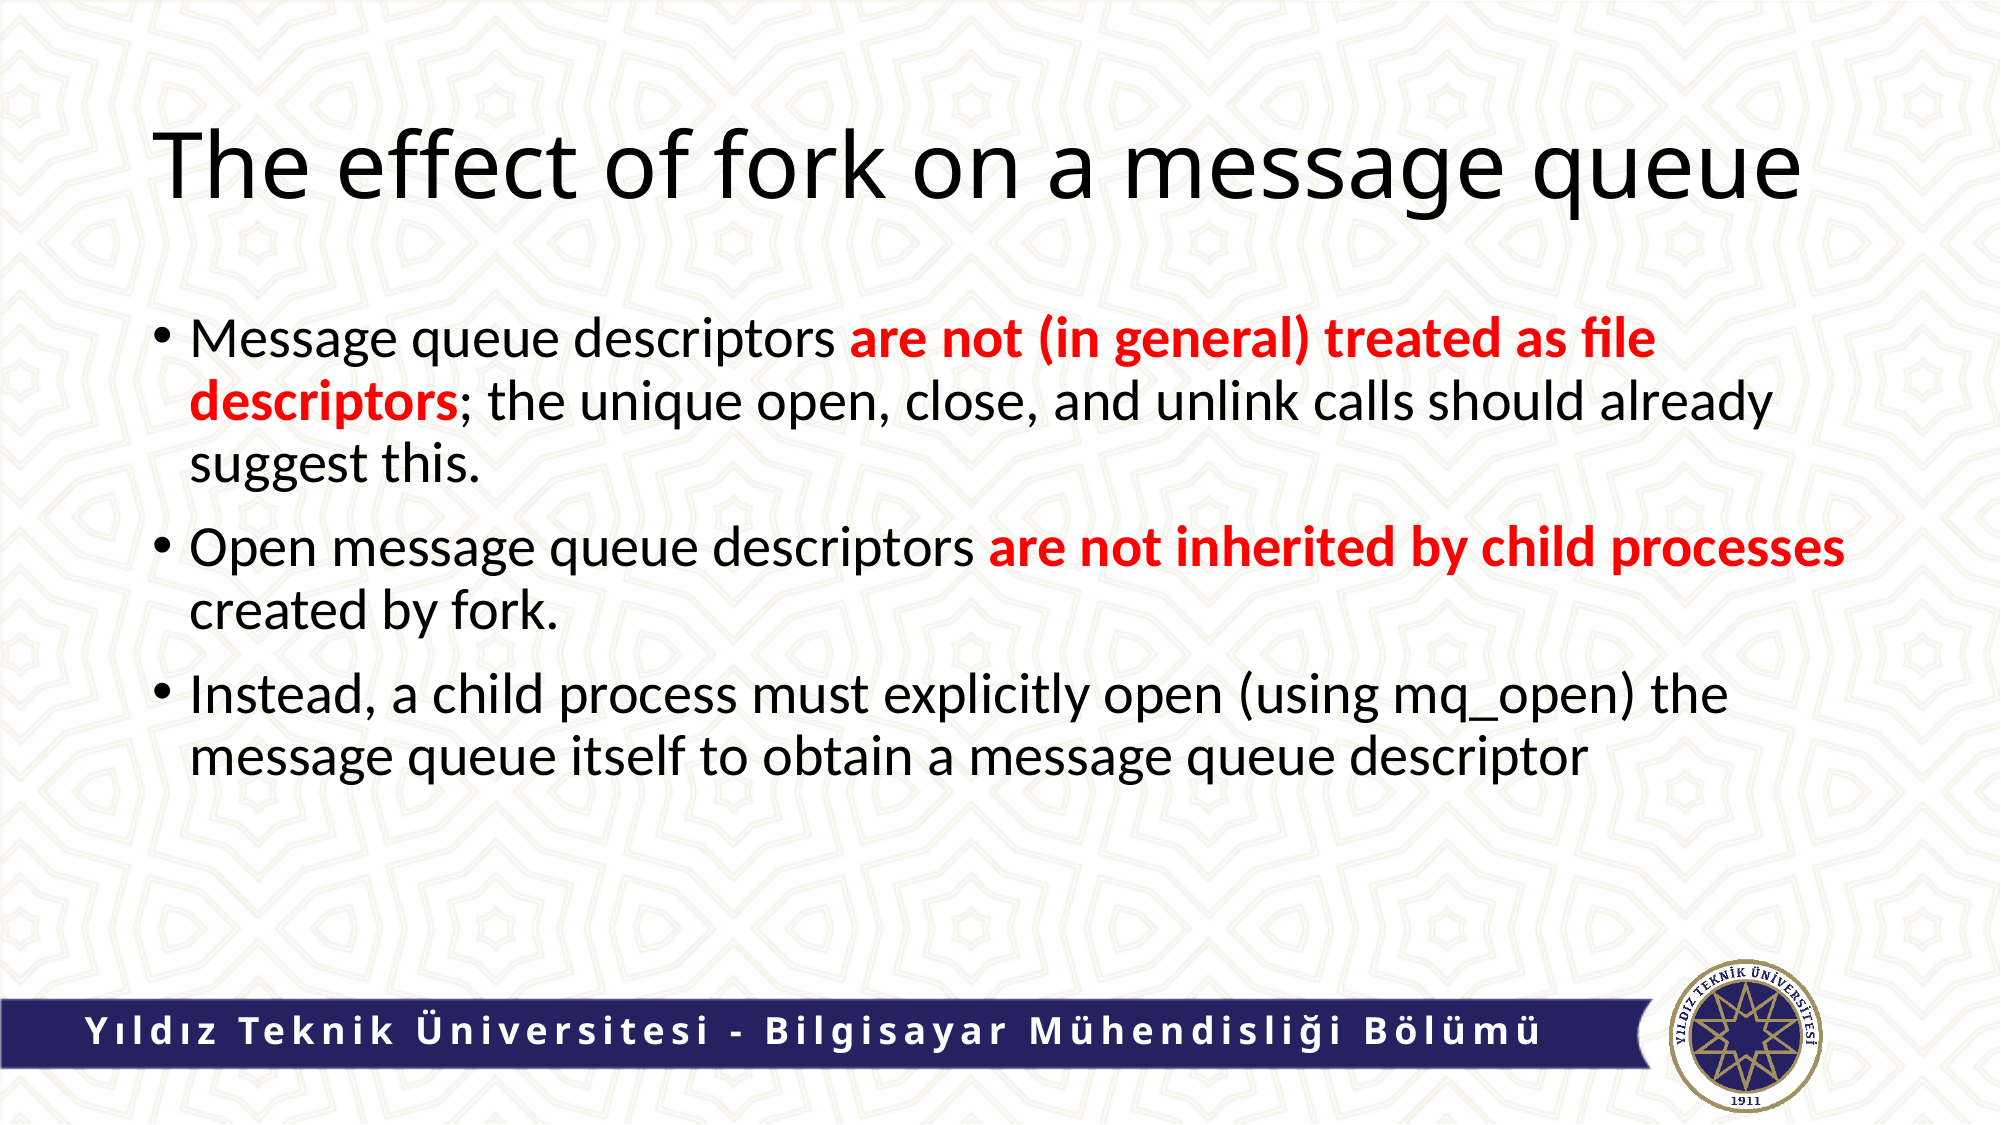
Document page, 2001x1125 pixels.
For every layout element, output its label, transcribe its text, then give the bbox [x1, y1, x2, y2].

picture [0, 0, 2000, 1125]
title The effect of fork on a message queue [137, 59, 1863, 278]
footer Yıldız Teknik Üniversitesi - Bilgisayar Mühendisliği Bölümü [0, 997, 1628, 1069]
list Message queue descriptors are not (in general) treated as file descriptors; the unique open, close, and unlink calls should already suggest this. Open message queue descriptors are not inherited by child processes created by fork. Instead, a child process must explicitly open (using mq_open) the message queue itself to obtain a message queue descriptor [137, 299, 1863, 982]
